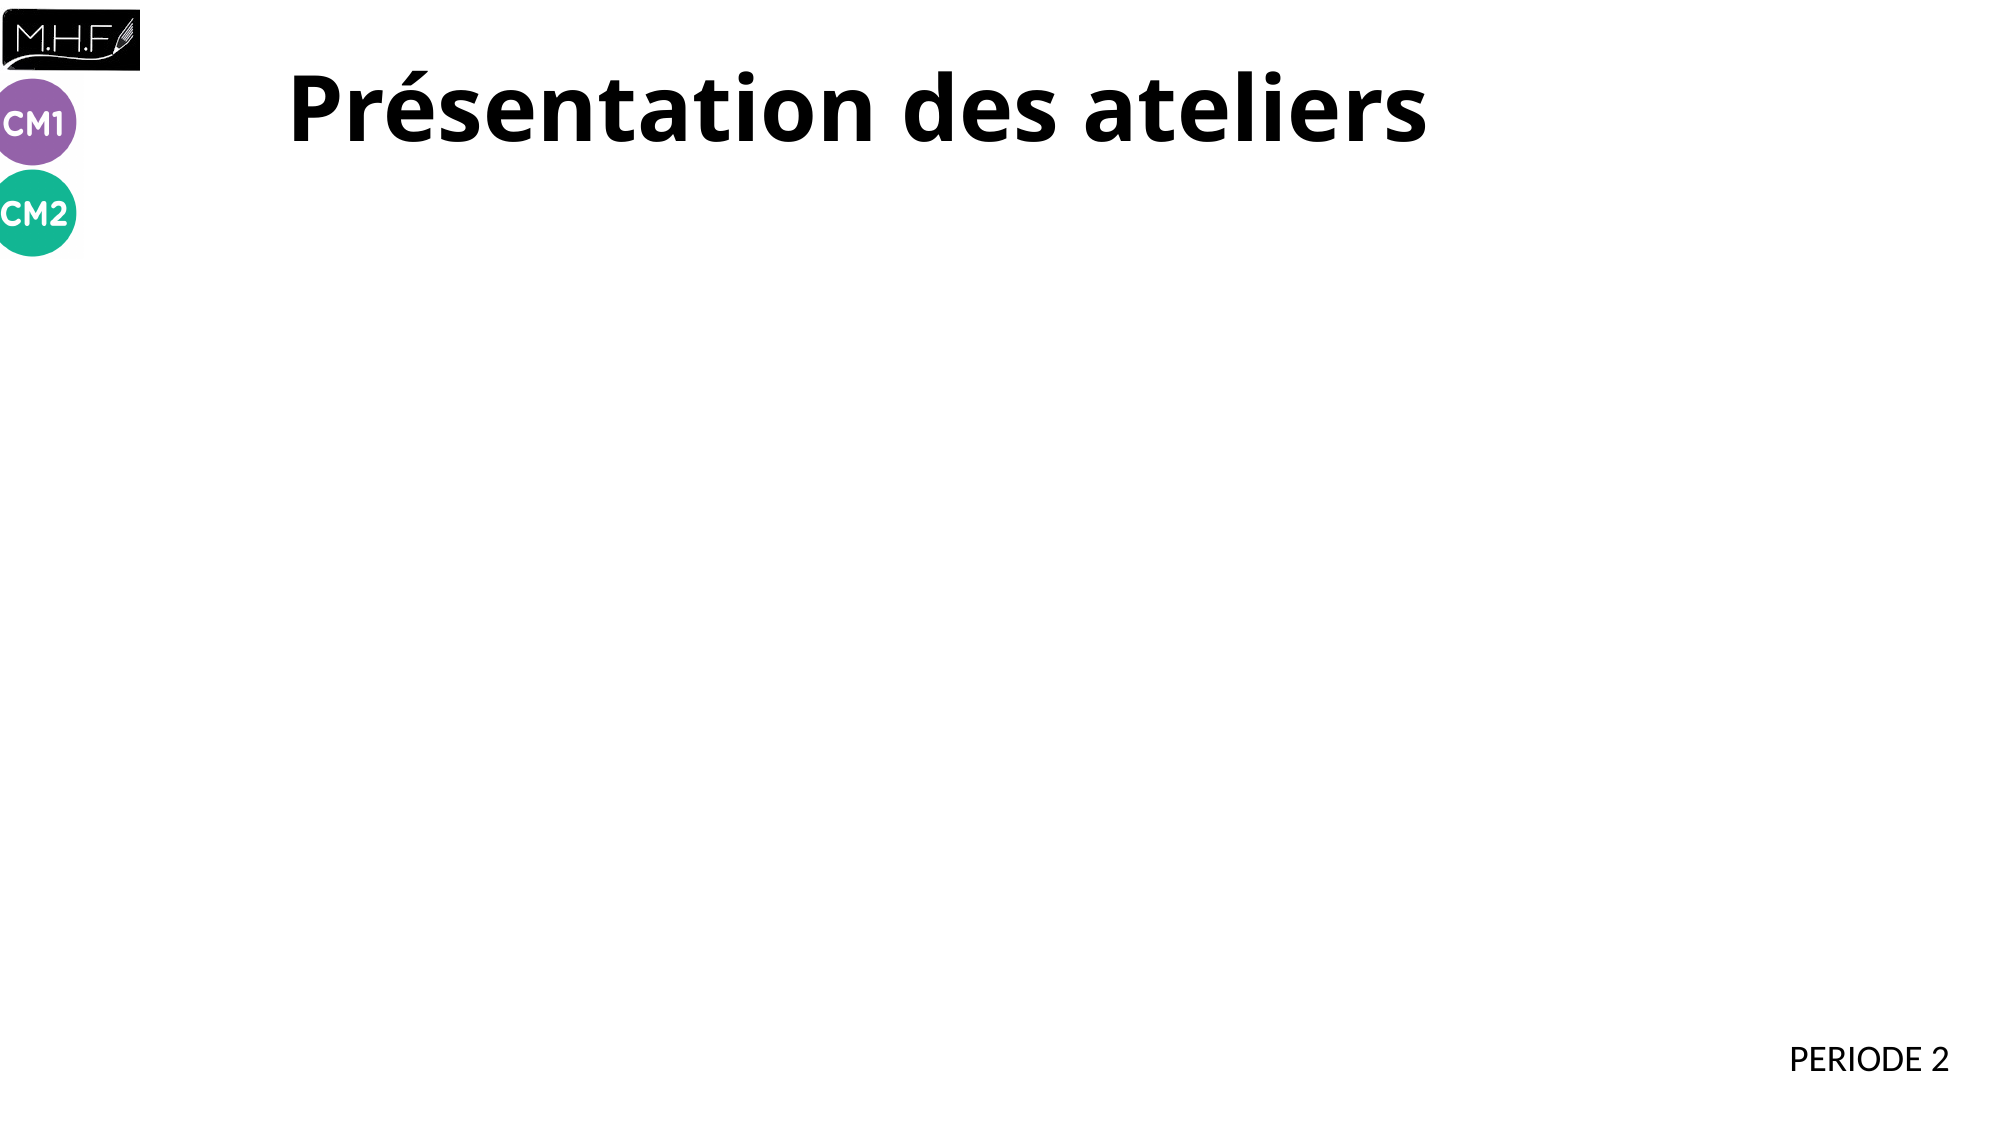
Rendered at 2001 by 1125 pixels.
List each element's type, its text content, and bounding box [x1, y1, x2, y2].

text_box PERIODE 2 [1361, 1026, 1965, 1086]
picture [0, 7, 140, 259]
title Présentation des ateliers [271, 38, 1818, 187]
